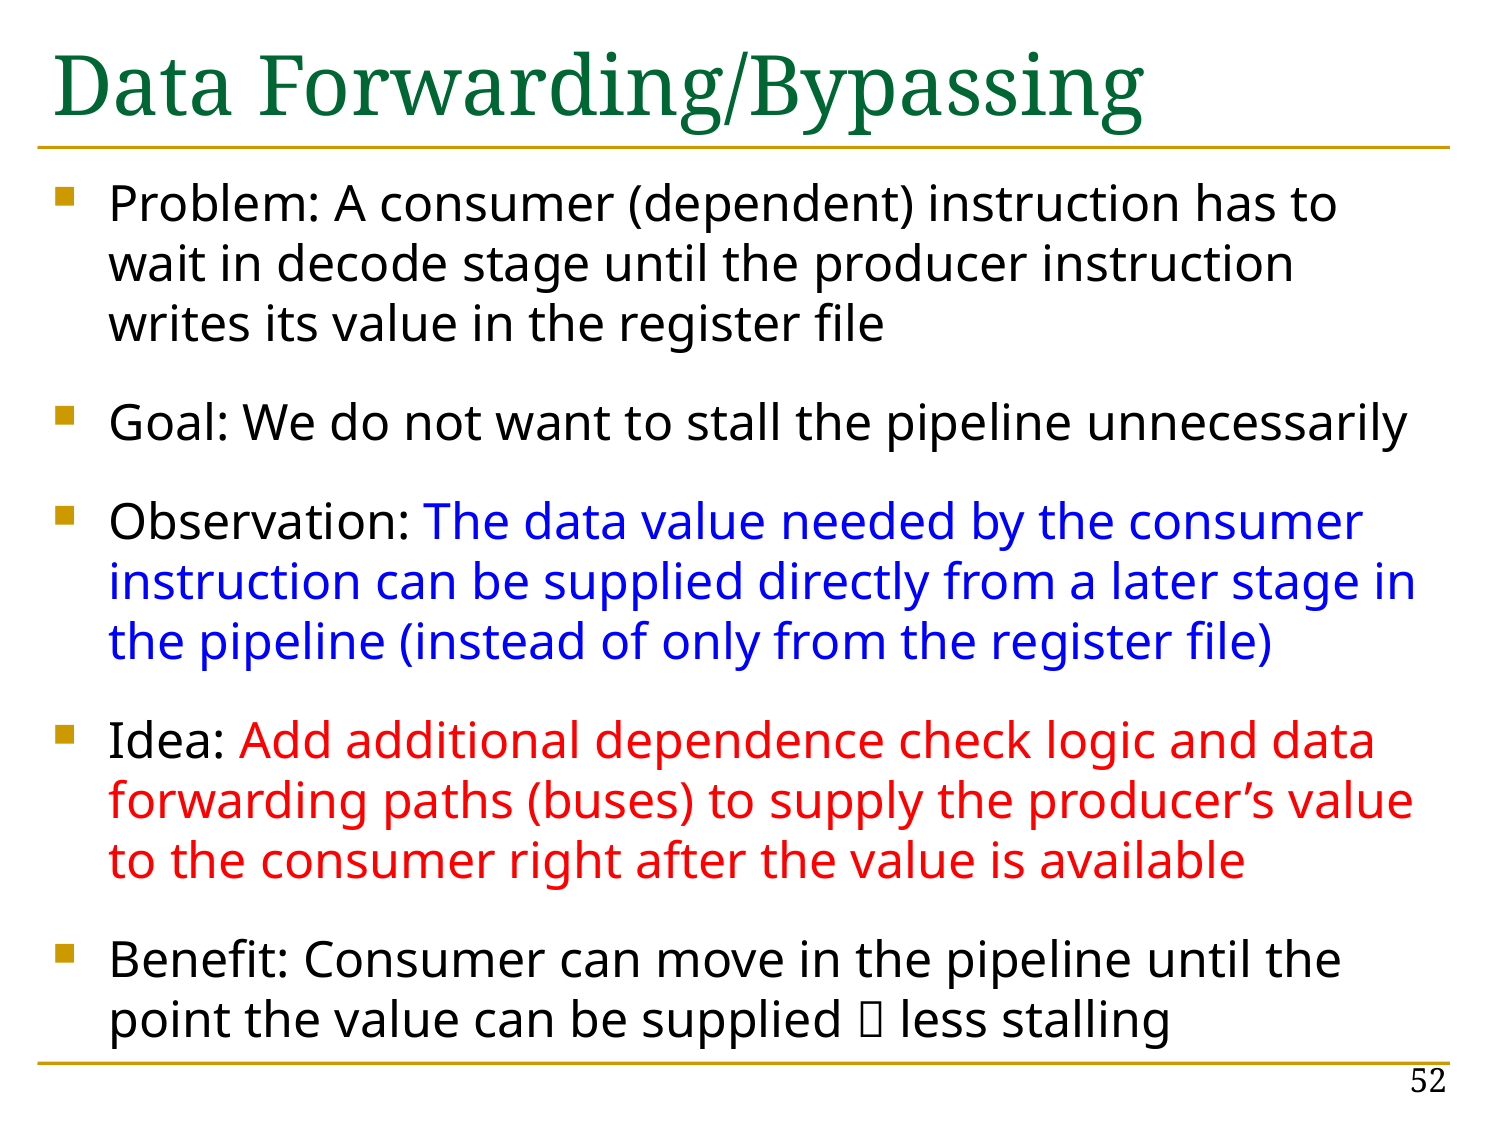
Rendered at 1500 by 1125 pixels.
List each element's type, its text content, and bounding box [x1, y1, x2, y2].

list Problem: A consumer (dependent) instruction has to wait in decode stage until the producer instruction writes its value in the register file Goal: We do not want to stall the pipeline unnecessarily Observation: The data value needed by the consumer instruction can be supplied directly from a later stage in the pipeline (instead of only from the register file) Idea: Add additional dependence check logic and data forwarding paths (buses) to supply the producer’s value to the consumer right after the value is available Benefit: Consumer can move in the pipeline until the point the value can be supplied  less stalling [37, 163, 1450, 1016]
slide_number 52 [1111, 1036, 1462, 1112]
title Data Forwarding/Bypassing [37, 24, 1450, 163]
